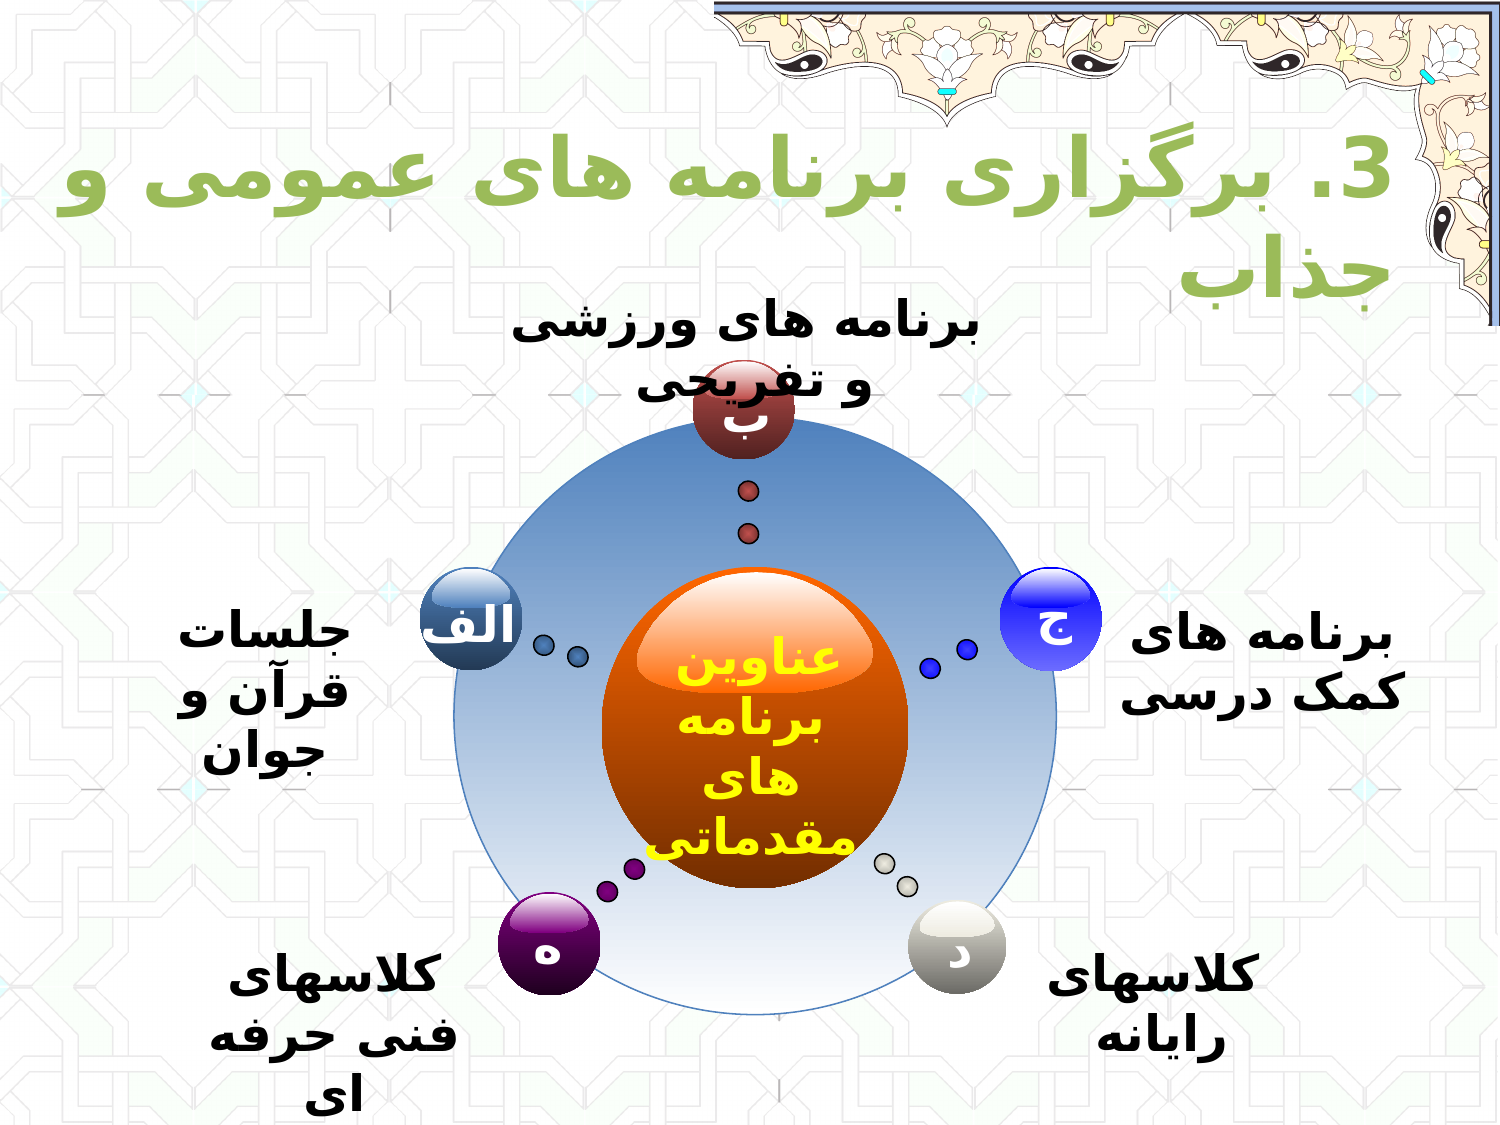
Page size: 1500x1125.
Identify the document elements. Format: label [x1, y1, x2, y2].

text_box [110, 279, 1424, 1071]
picture [0, 0, 1500, 1125]
